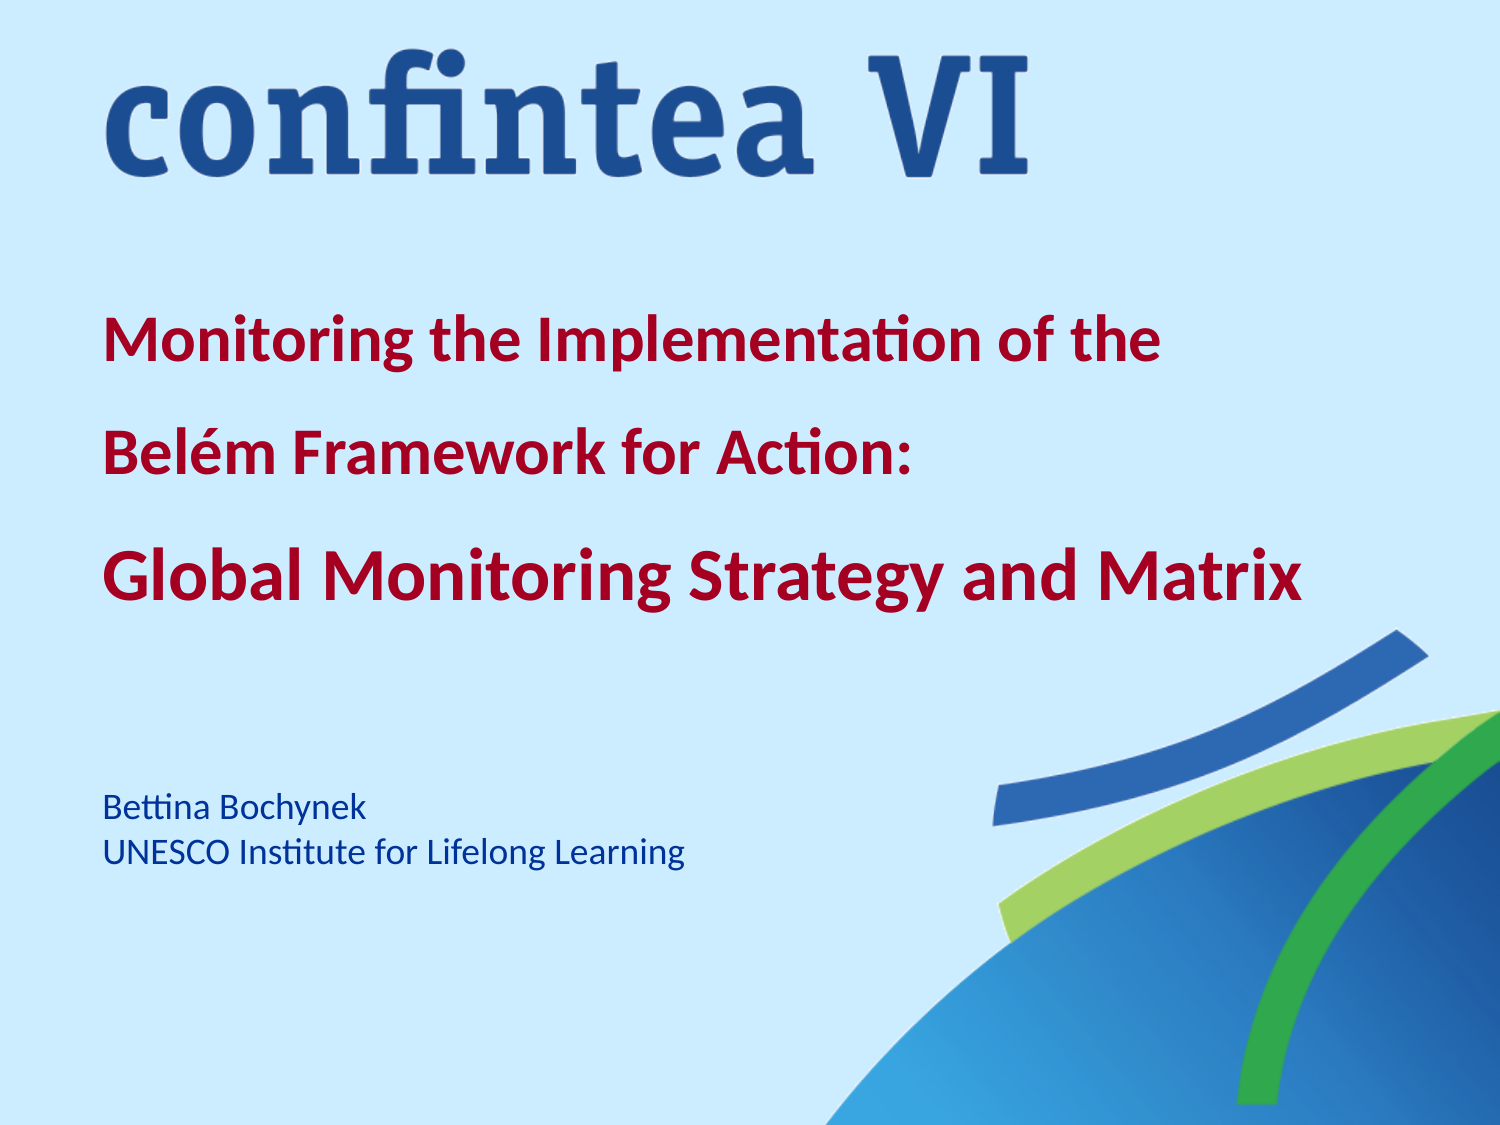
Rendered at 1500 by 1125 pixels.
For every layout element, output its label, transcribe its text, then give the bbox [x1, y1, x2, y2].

text_box Monitoring the Implementation of the Belém Framework for Action: Global Monitoring Strategy and Matrix [87, 287, 1350, 623]
picture [74, 12, 1051, 211]
picture [769, 595, 1500, 1125]
text_box Bettina Bochynek UNESCO Institute for Lifelong Learning [87, 774, 764, 880]
